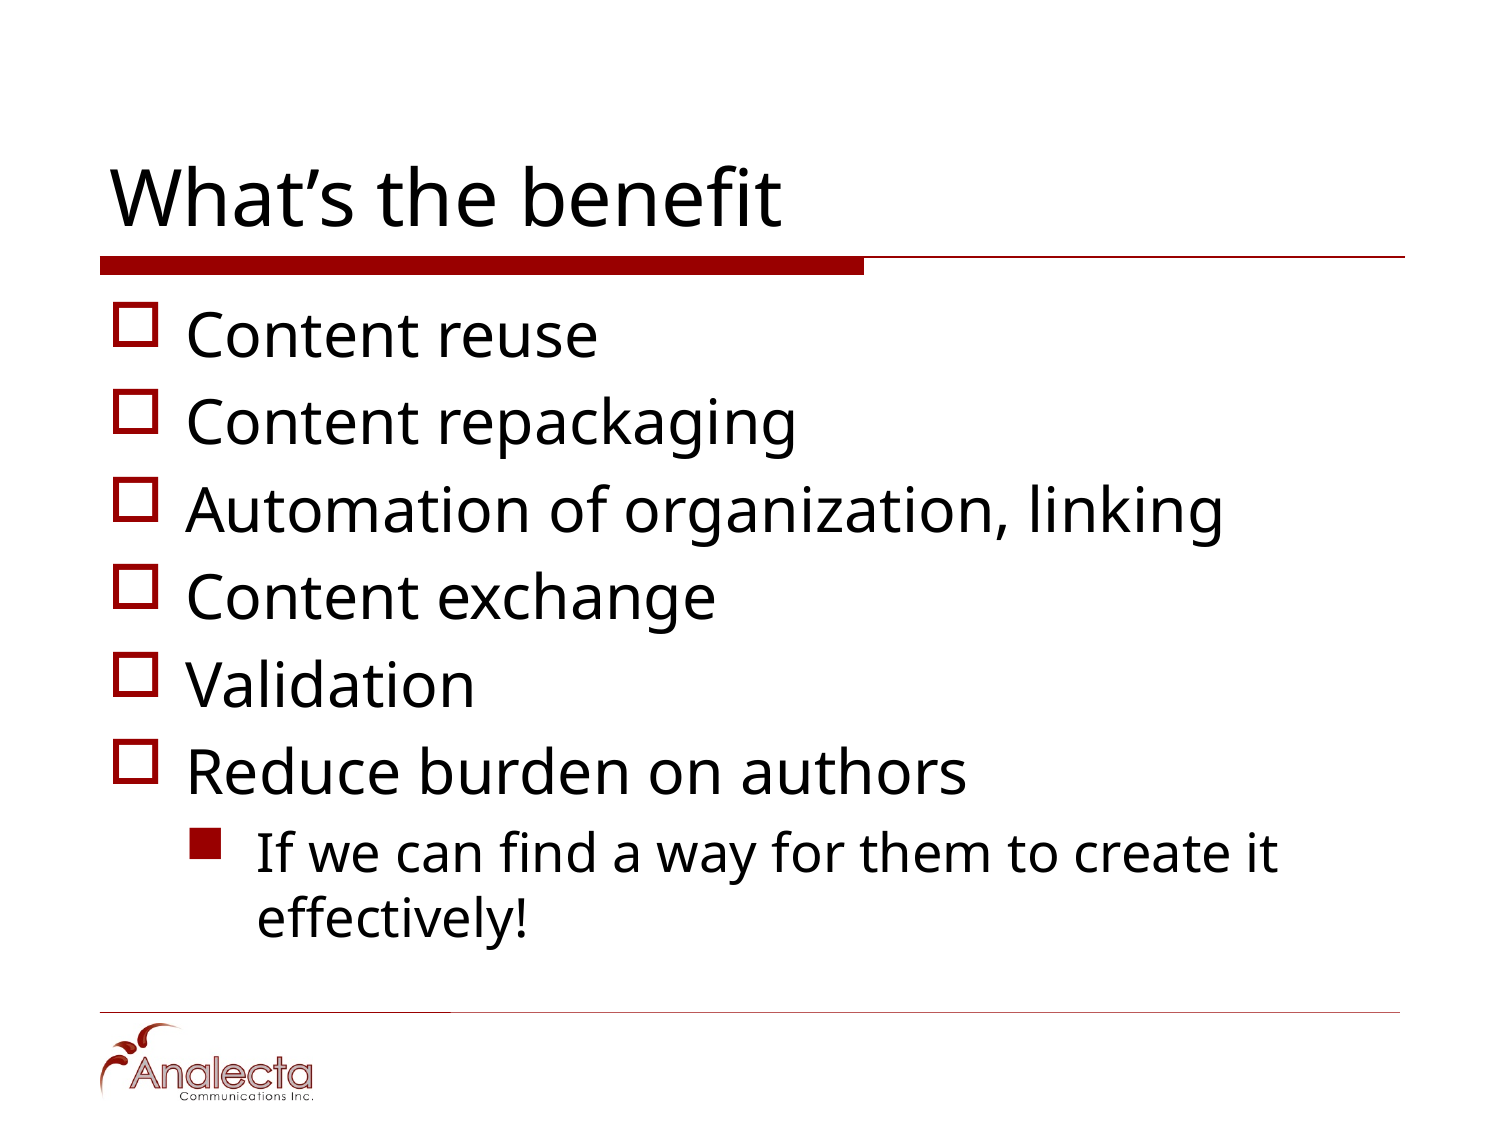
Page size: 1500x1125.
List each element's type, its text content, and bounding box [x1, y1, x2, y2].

list Content reuse Content repackaging Automation of organization, linking Content exchange Validation Reduce burden on authors If we can find a way for them to create it effectively! [92, 287, 1406, 988]
title What’s the benefit [94, 50, 1407, 250]
picture [100, 1023, 313, 1101]
